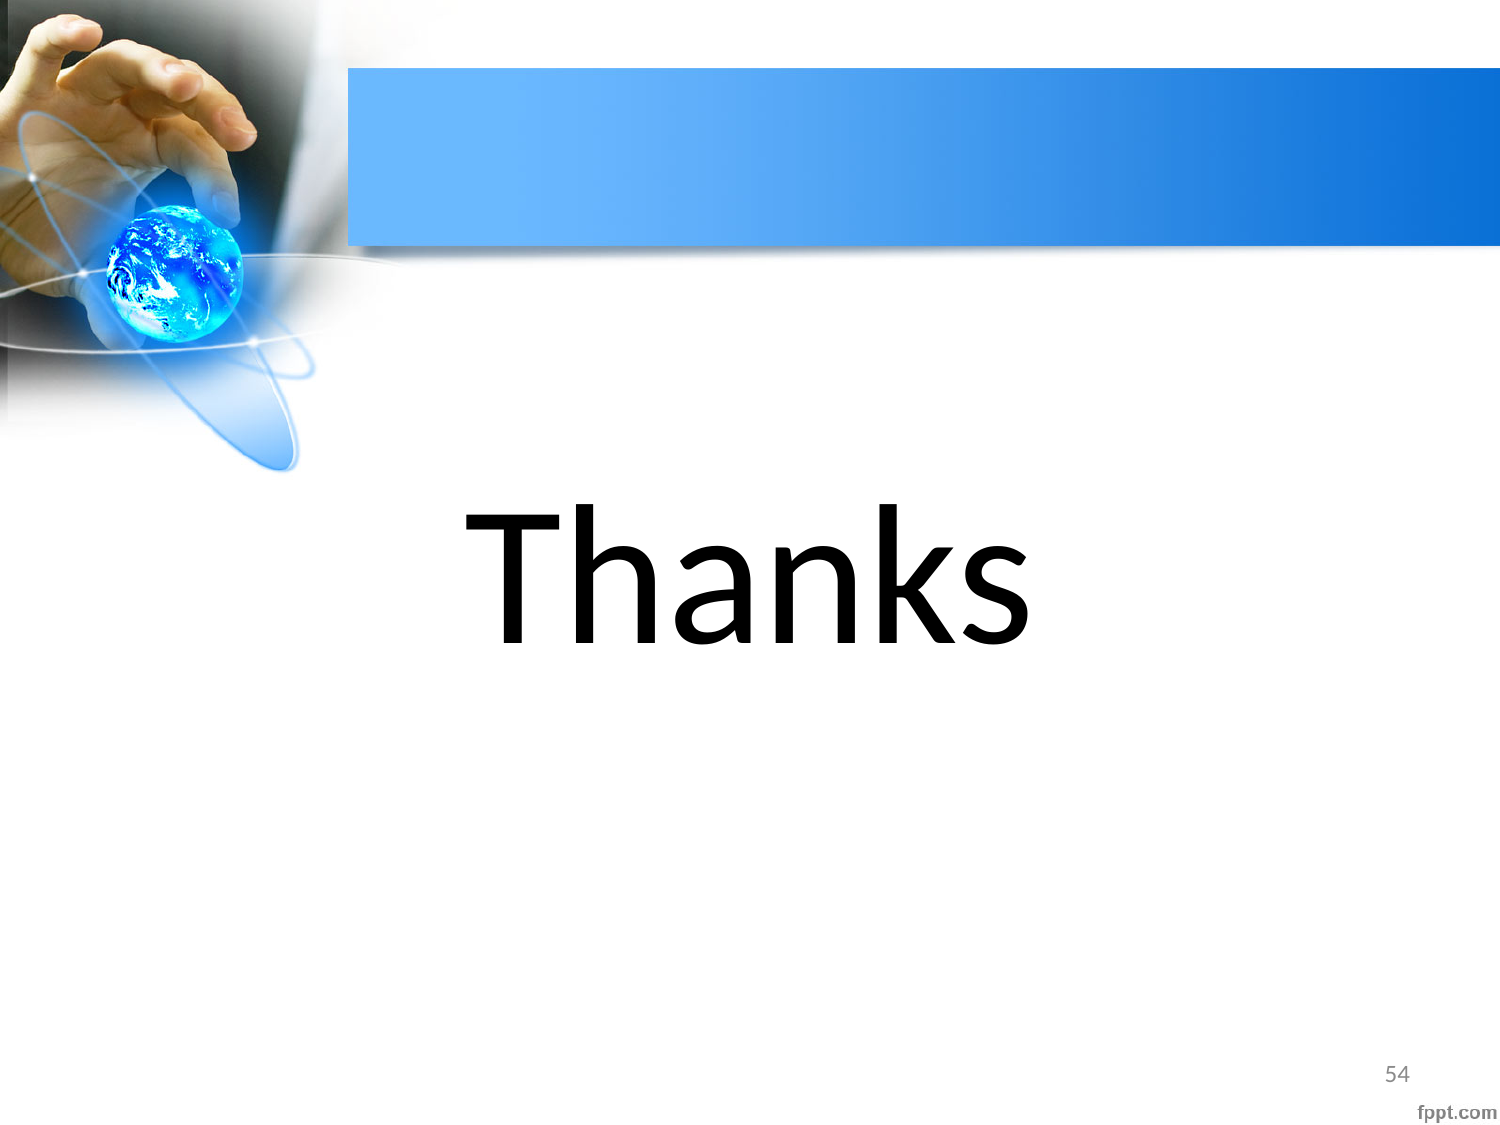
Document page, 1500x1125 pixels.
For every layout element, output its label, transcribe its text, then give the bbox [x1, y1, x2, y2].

title Thanks [75, 112, 1425, 1125]
picture [0, 0, 1500, 1125]
slide_number 54 [1074, 1042, 1425, 1103]
